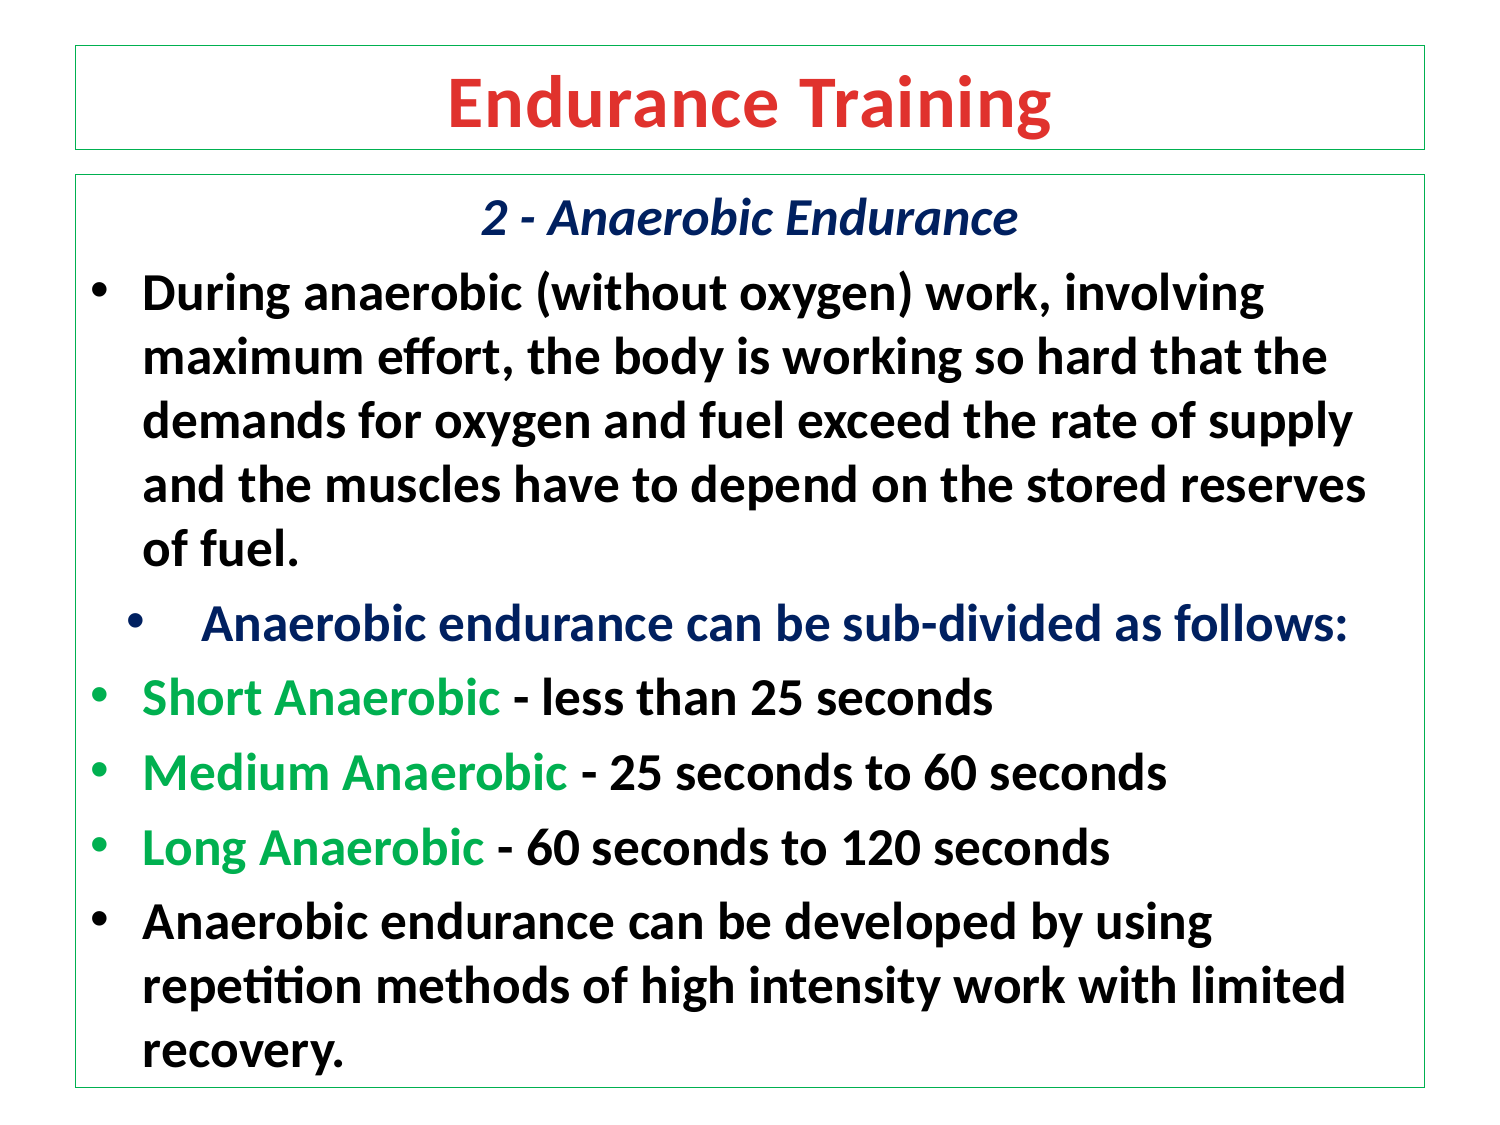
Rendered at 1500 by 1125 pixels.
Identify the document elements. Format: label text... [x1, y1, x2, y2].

title Endurance Training [75, 45, 1425, 150]
list 2 - Anaerobic Endurance During anaerobic (without oxygen) work, involving maximum effort, the body is working so hard that the demands for oxygen and fuel exceed the rate of supply and the muscles have to depend on the stored reserves of fuel. Anaerobic endurance can be sub-divided as follows: Short Anaerobic - less than 25 seconds Medium Anaerobic - 25 seconds to 60 seconds Long Anaerobic - 60 seconds to 120 seconds Anaerobic endurance can be developed by using repetition methods of high intensity work with limited recovery. [75, 174, 1425, 1088]
